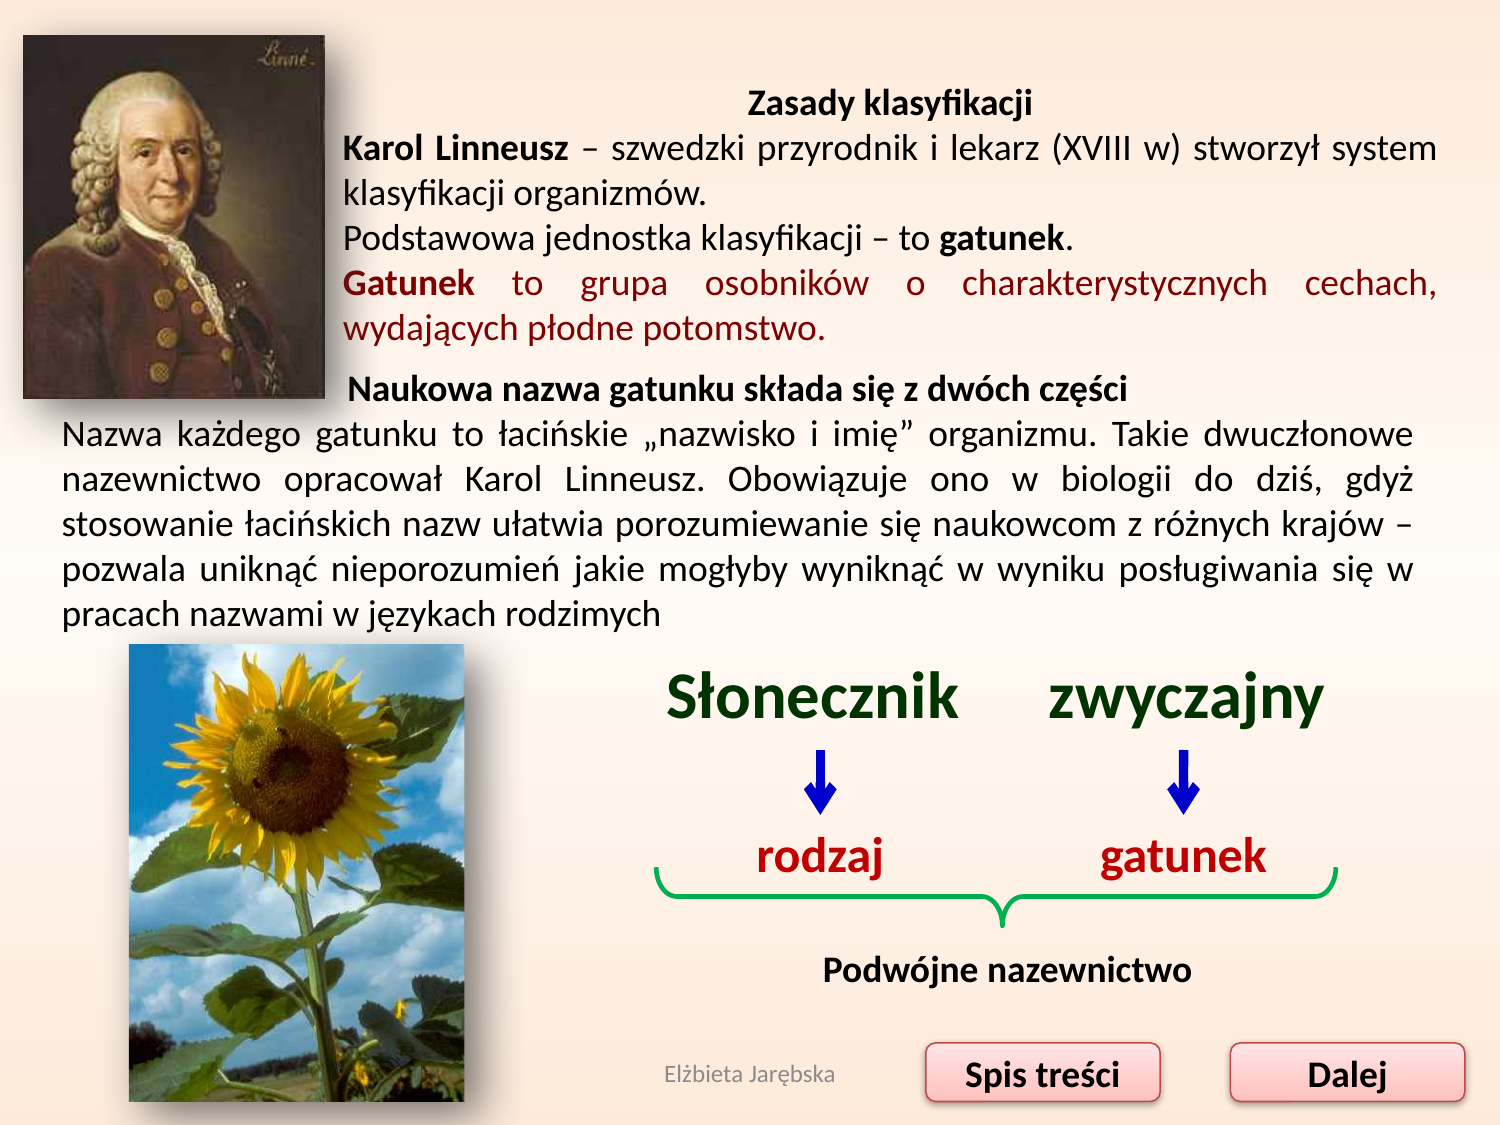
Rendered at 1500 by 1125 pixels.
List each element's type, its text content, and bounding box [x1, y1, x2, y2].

text_box Zasady klasyfikacji Karol Linneusz – szwedzki przyrodnik i lekarz (XVIII w) stworzył system klasyfikacji organizmów. Podstawowa jednostka klasyfikacji – to gatunek. Gatunek to grupa osobników o charakterystycznych cechach, wydających płodne potomstwo. [372, 70, 1453, 355]
picture [159, 775, 173, 779]
text_box Słonecznik zwyczajny [632, 644, 1360, 740]
text_box Naukowa nazwa gatunku składa się z dwóch części Nazwa każdego gatunku to łacińskie „nazwisko i imię” organizmu. Takie dwuczłonowe nazewnictwo opracował Karol Linneusz. Obowiązuje ono w biologii do dziś, gdyż stosowanie łacińskich nazw ułatwia porozumiewanie się naukowcom z różnych krajów – pozwala uniknąć nieporozumień jakie mogłyby wyniknąć w wyniku posługiwania się w pracach nazwami w językach rodzimych [46, 356, 1430, 642]
footer Elżbieta Jarębska [512, 1042, 988, 1103]
picture [128, 644, 465, 1102]
text_box Dalej [1229, 1042, 1466, 1103]
text_box Spis treści [988, 1042, 1161, 1103]
text_box gatunek [1078, 814, 1289, 867]
text_box Podwójne nazewnictwo [644, 937, 1372, 998]
text_box [655, 867, 1337, 927]
text_box rodzaj [738, 814, 903, 867]
picture [23, 34, 325, 399]
